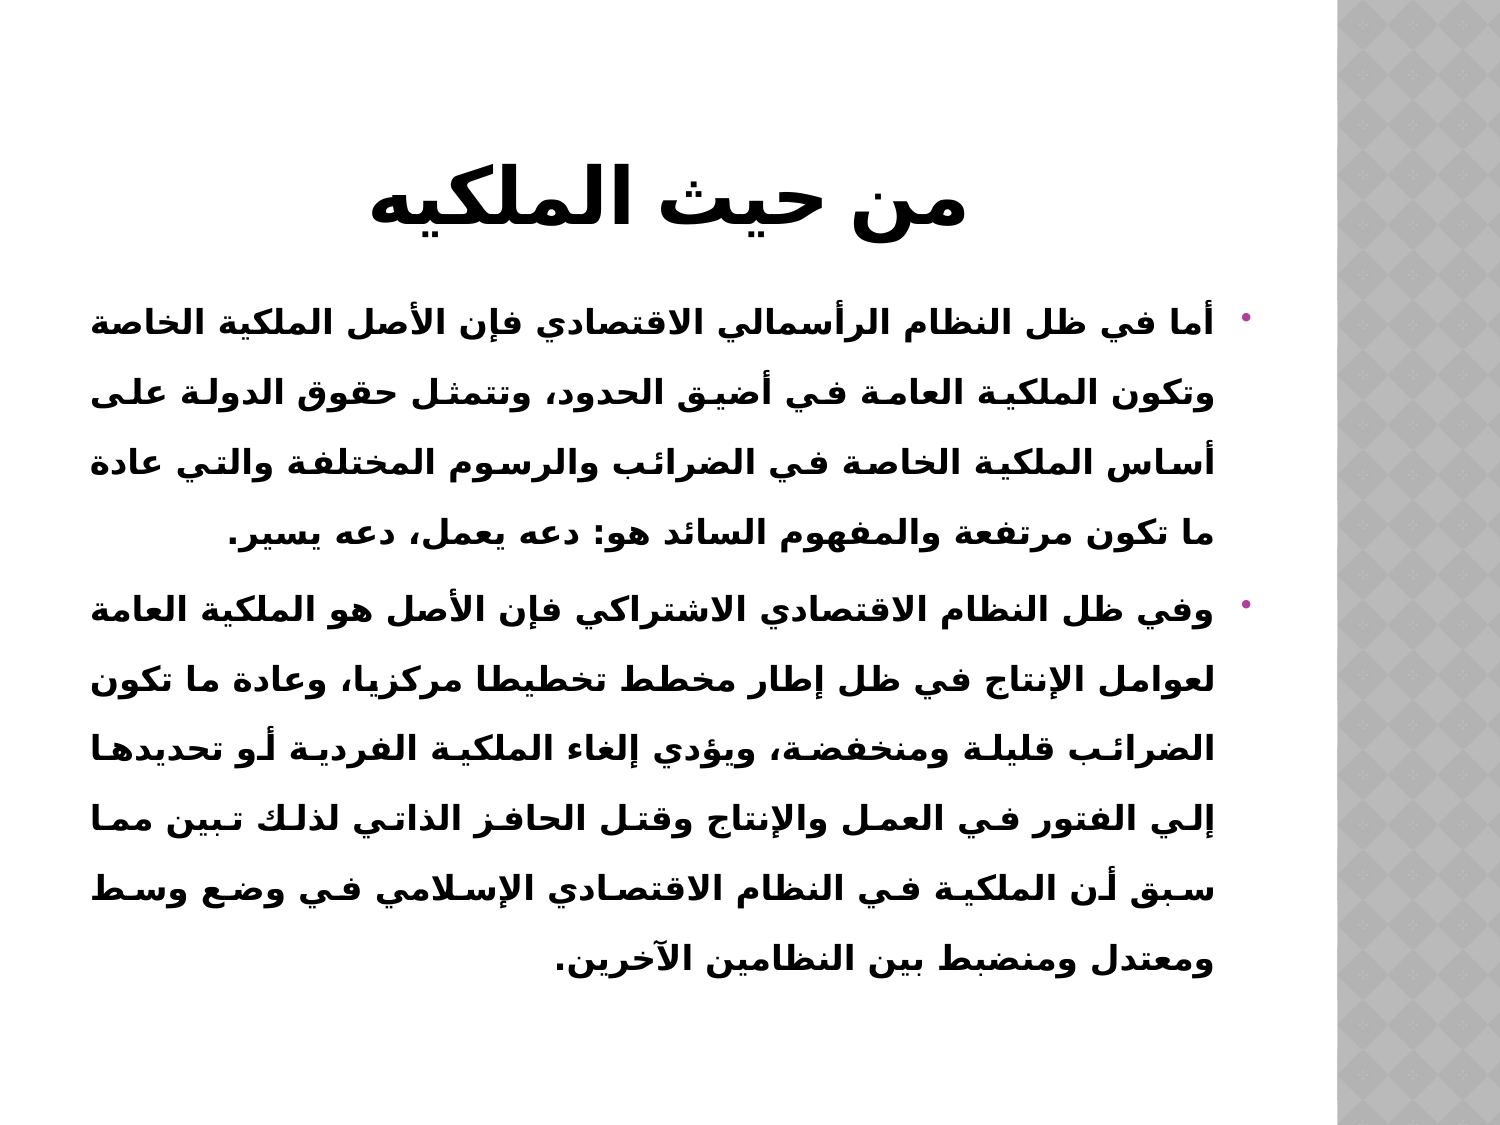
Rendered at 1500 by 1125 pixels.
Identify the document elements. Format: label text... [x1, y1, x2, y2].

list أما في ظل النظام الرأسمالي الاقتصادي فإن الأصل الملكية الخاصة وتكون الملكية العامة في أضيق الحدود، وتتمثل حقوق الدولة على أساس الملكية الخاصة في الضرائب والرسوم المختلفة والتي عادة ما تكون مرتفعة والمفهوم السائد هو: دعه يعمل، دعه يسير. وفي ظل النظام الاقتصادي الاشتراكي فإن الأصل هو الملكية العامة لعوامل الإنتاج في ظل إطار مخطط تخطيطا مركزيا، وعادة ما تكون الضرائب قليلة ومنخفضة، ويؤدي إلغاء الملكية الفردية أو تحديدها إلي الفتور في العمل والإنتاج وقتل الحافز الذاتي لذلك تبين مما سبق أن الملكية في النظام الاقتصادي الإسلامي في وضع وسط ومعتدل ومنضبط بين النظامين الآخرين. [75, 264, 1263, 1059]
title من حيث الملكيه [75, 52, 1263, 240]
